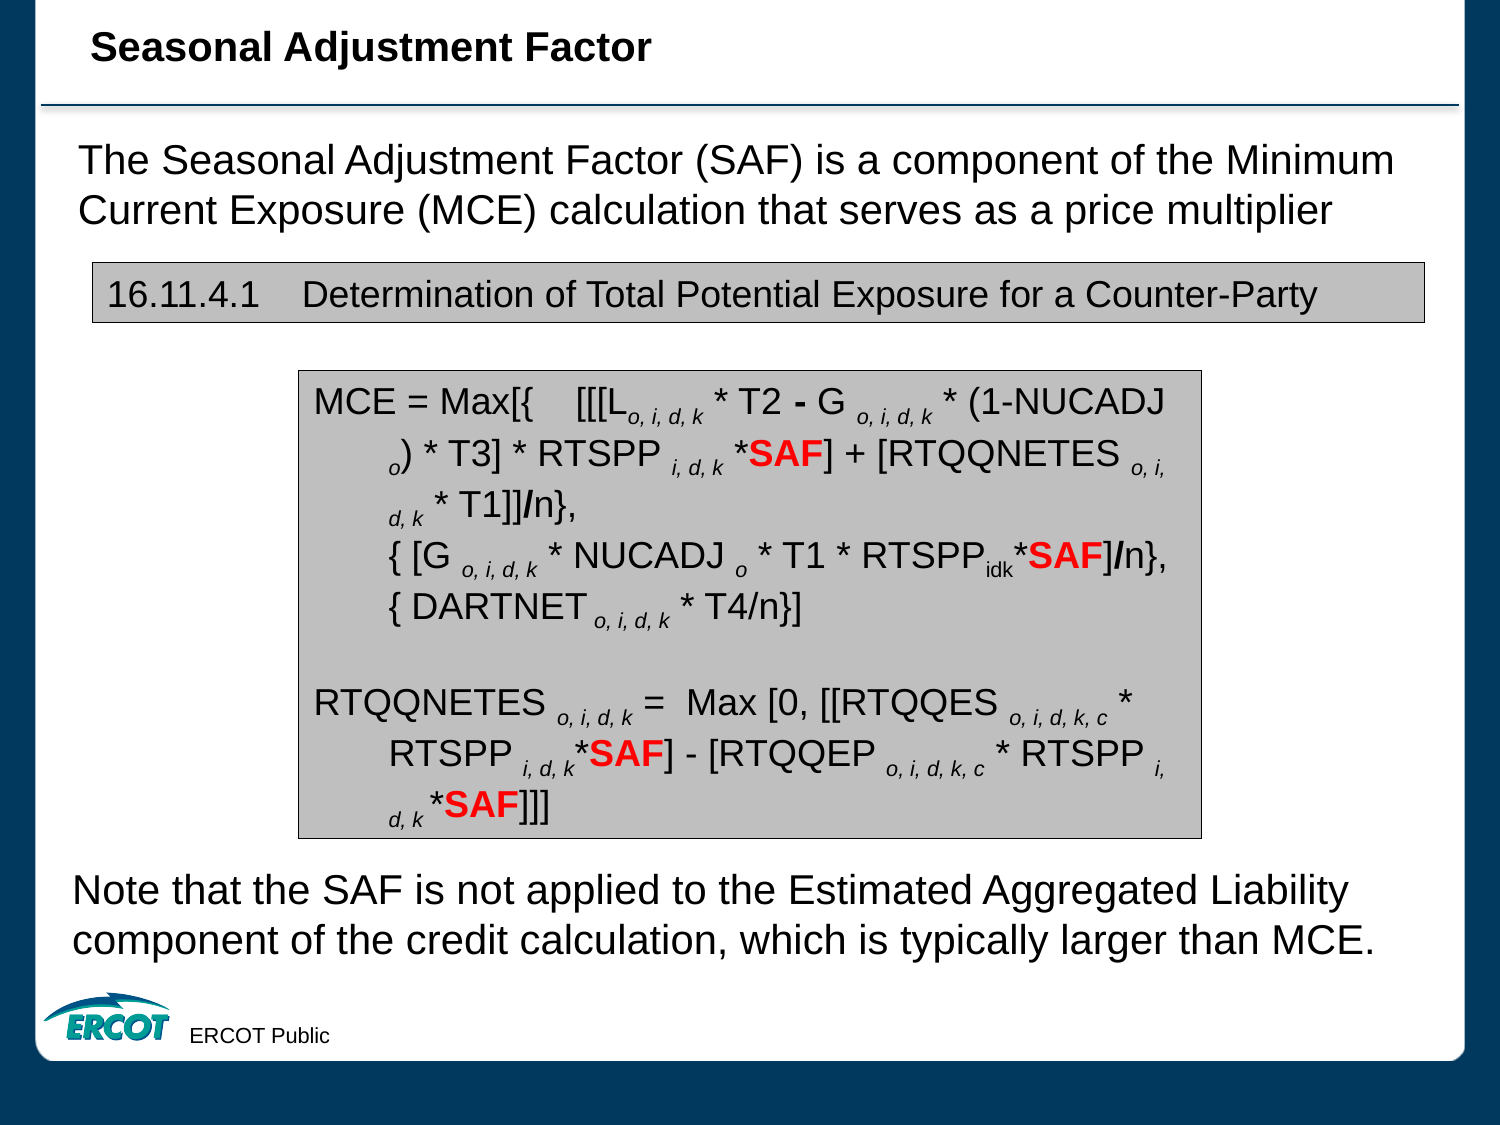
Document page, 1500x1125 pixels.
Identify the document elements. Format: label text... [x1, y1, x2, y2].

text_box MCE = Max[{ [[[Lo, i, d, k * T2 - G o, i, d, k * (1-NUCADJ o) * T3] * RTSPP i, d, k *SAF] + [RTQQNETES o, i, d, k * T1]]/n}, { [G o, i, d, k * NUCADJ o * T1 * RTSPPidk*SAF]/n}, { DARTNET o, i, d, k * T4/n}] RTQQNETES o, i, d, k = Max [0, [[RTQQES o, i, d, k, c * RTSPP i, d, k*SAF] - [RTQQEP o, i, d, k, c * RTSPP i, d, k *SAF]]] [298, 370, 1202, 839]
picture [40, 988, 174, 1045]
text_box Note that the SAF is not applied to the Estimated Aggregated Liability component of the credit calculation, which is typically larger than MCE. [56, 855, 1440, 974]
text_box 16.11.4.1 Determination of Total Potential Exposure for a Counter-Party [92, 262, 1425, 323]
text_box ERCOT Public [174, 988, 1302, 1056]
title Seasonal Adjustment Factor [75, 0, 1425, 89]
list The Seasonal Adjustment Factor (SAF) is a component of the Minimum Current Exposure (MCE) calculation that serves as a price multiplier [63, 125, 1446, 244]
